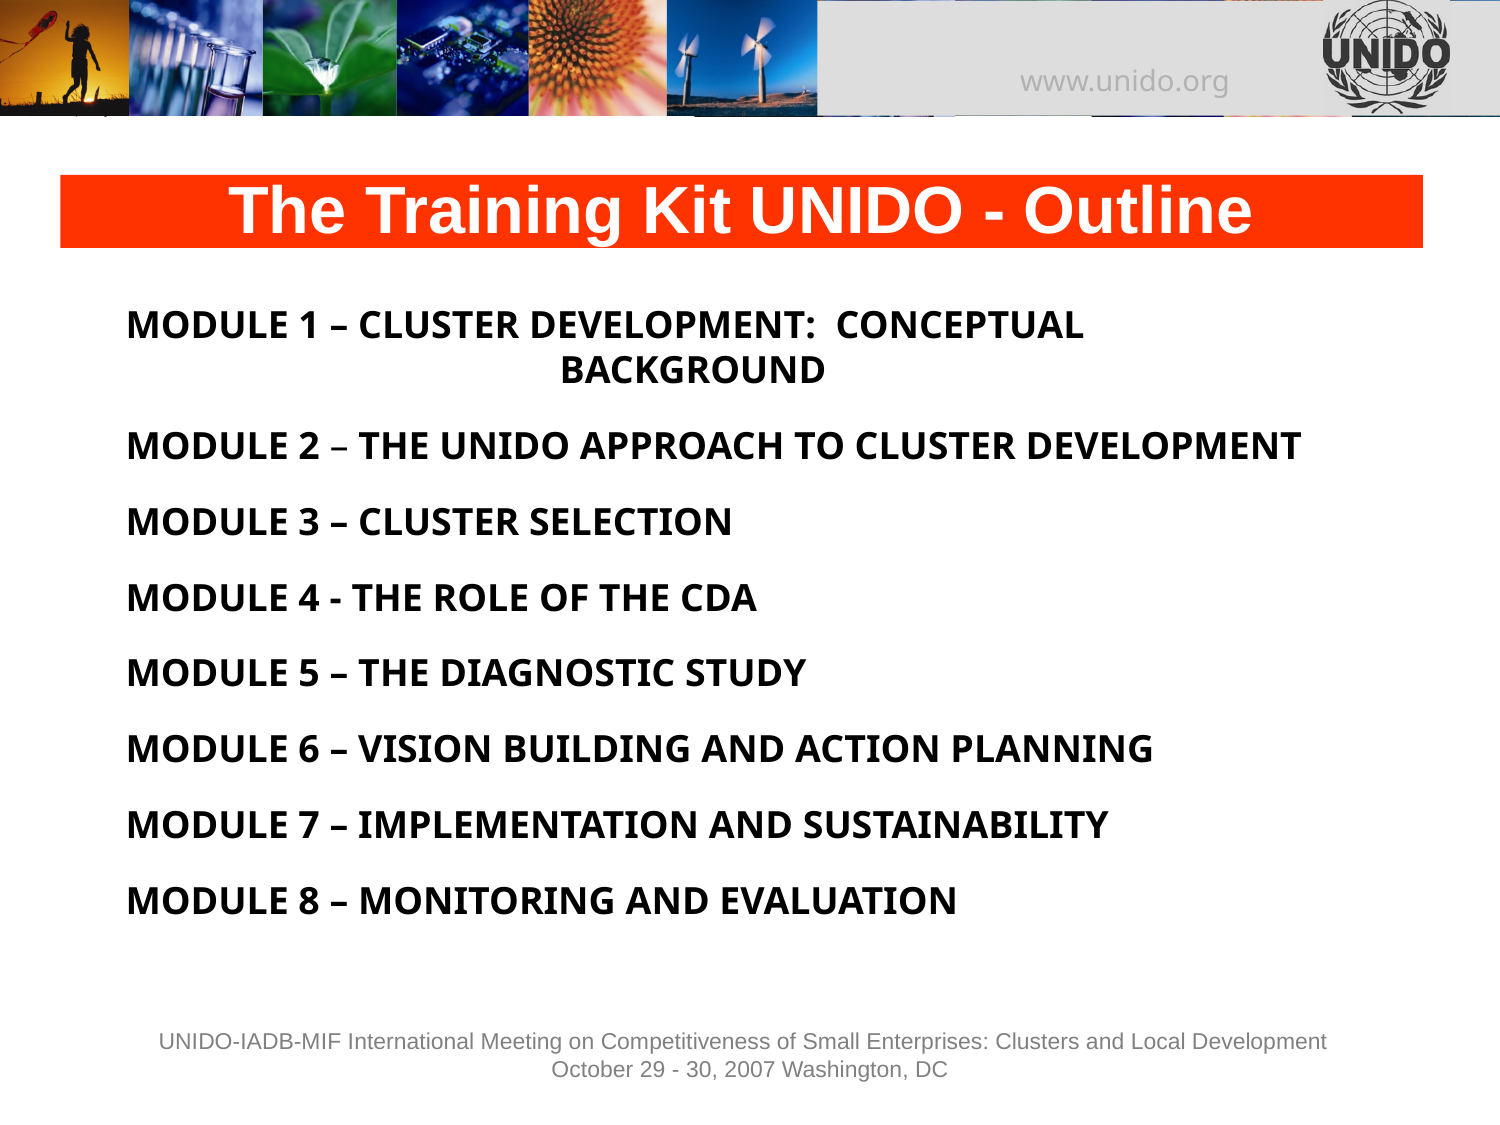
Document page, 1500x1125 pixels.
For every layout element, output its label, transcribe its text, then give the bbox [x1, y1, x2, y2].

list MODULE 1 – CLUSTER DEVELOPMENT: CONCEPTUAL BACKGROUND MODULE 2 – THE UNIDO APPROACH TO CLUSTER DEVELOPMENT MODULE 3 – CLUSTER SELECTION MODULE 4 - THE ROLE OF THE CDA MODULE 5 – THE DIAGNOSTIC STUDY MODULE 6 – VISION BUILDING AND ACTION PLANNING MODULE 7 – IMPLEMENTATION AND SUSTAINABILITY MODULE 8 – MONITORING AND EVALUATION [110, 293, 1376, 888]
title The Training Kit UNIDO - Outline [60, 174, 1424, 249]
picture [0, 0, 956, 117]
